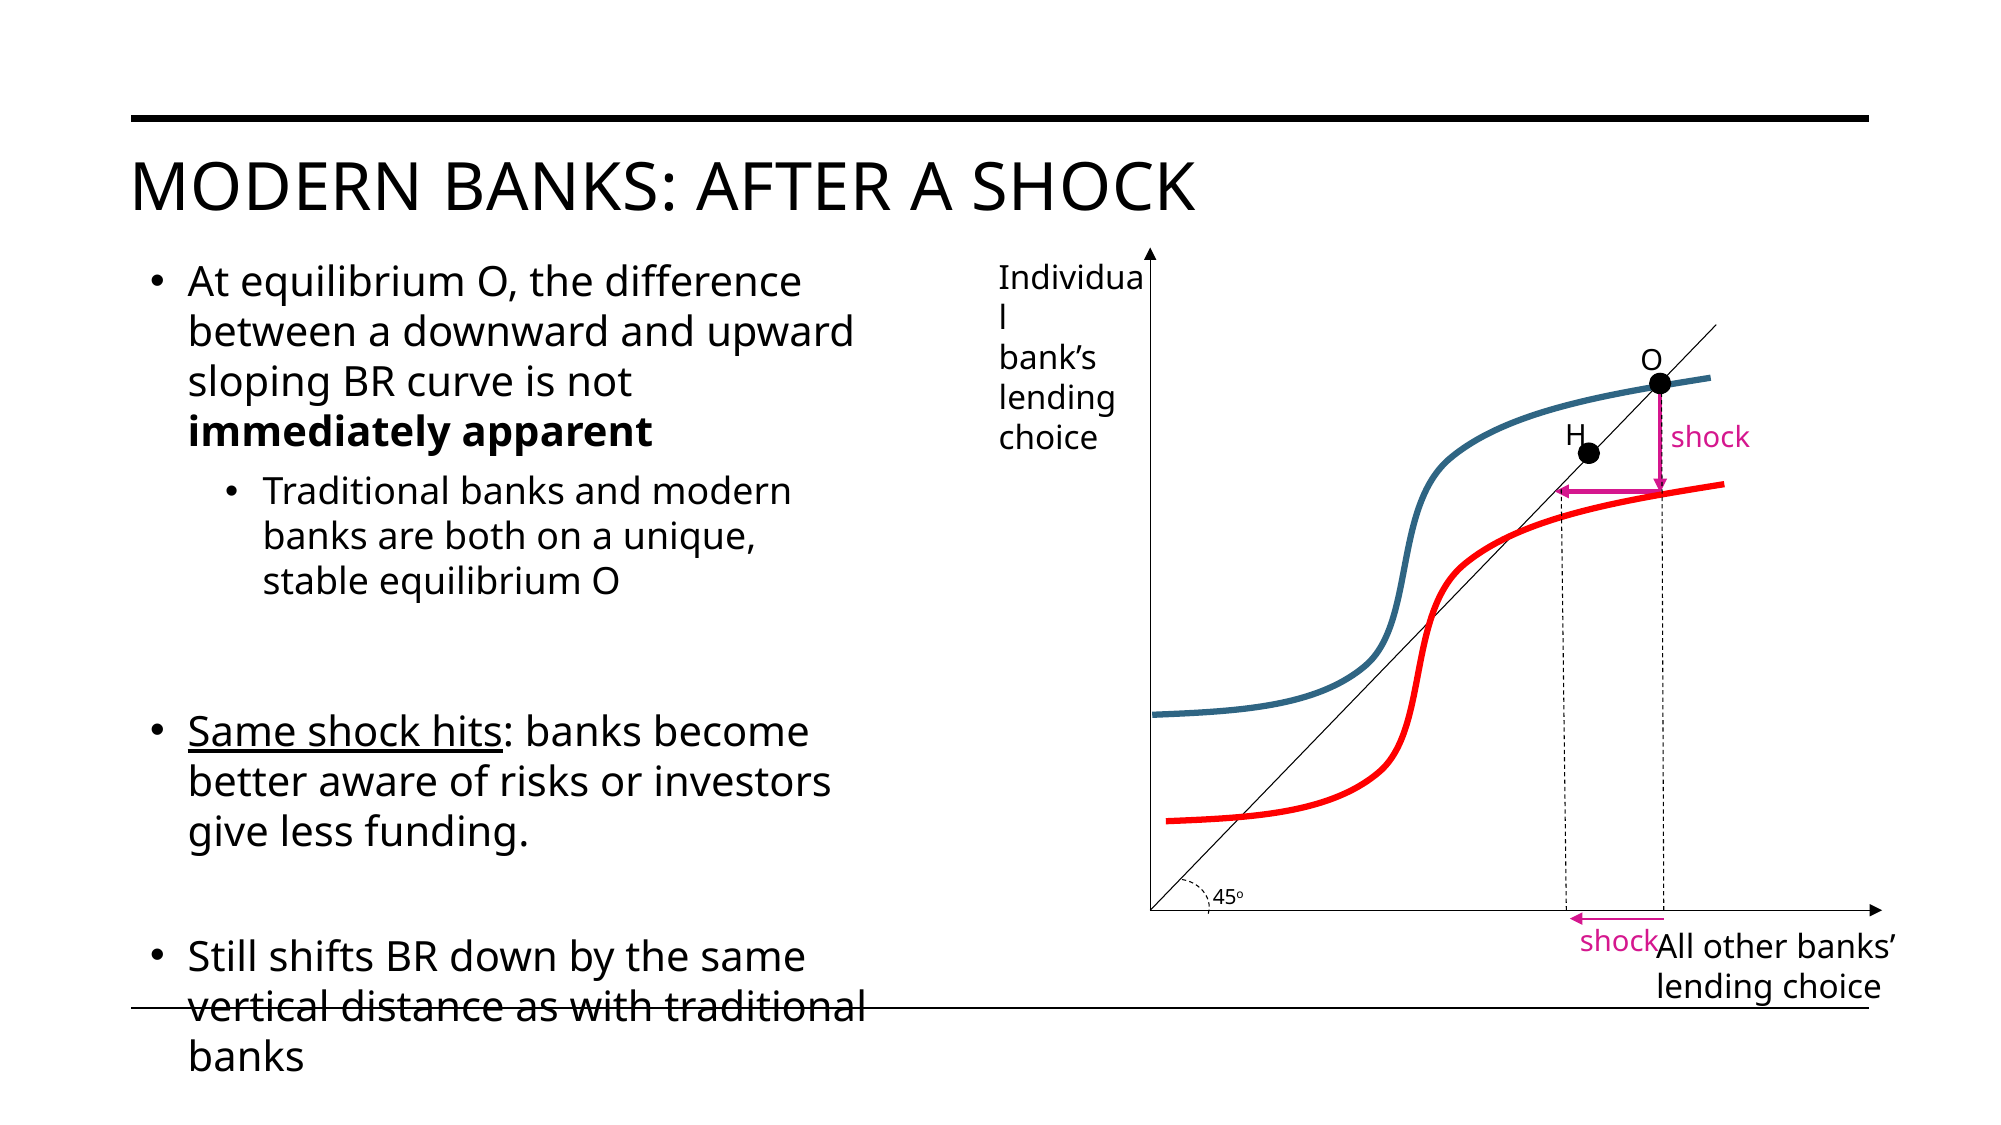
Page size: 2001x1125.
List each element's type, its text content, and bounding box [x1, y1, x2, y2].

text_box Individual bank’s lending choice [991, 249, 1150, 464]
list At equilibrium O, the difference between a downward and upward sloping BR curve is not immediately apparent Traditional banks and modern banks are both on a unique, stable equilibrium O Same shock hits: banks become better aware of risks or investors give less funding. Still shifts BR down by the same vertical distance as with traditional banks [98, 247, 886, 1012]
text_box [1150, 247, 1883, 1002]
title Modern banks: after a shock [114, 136, 1869, 221]
